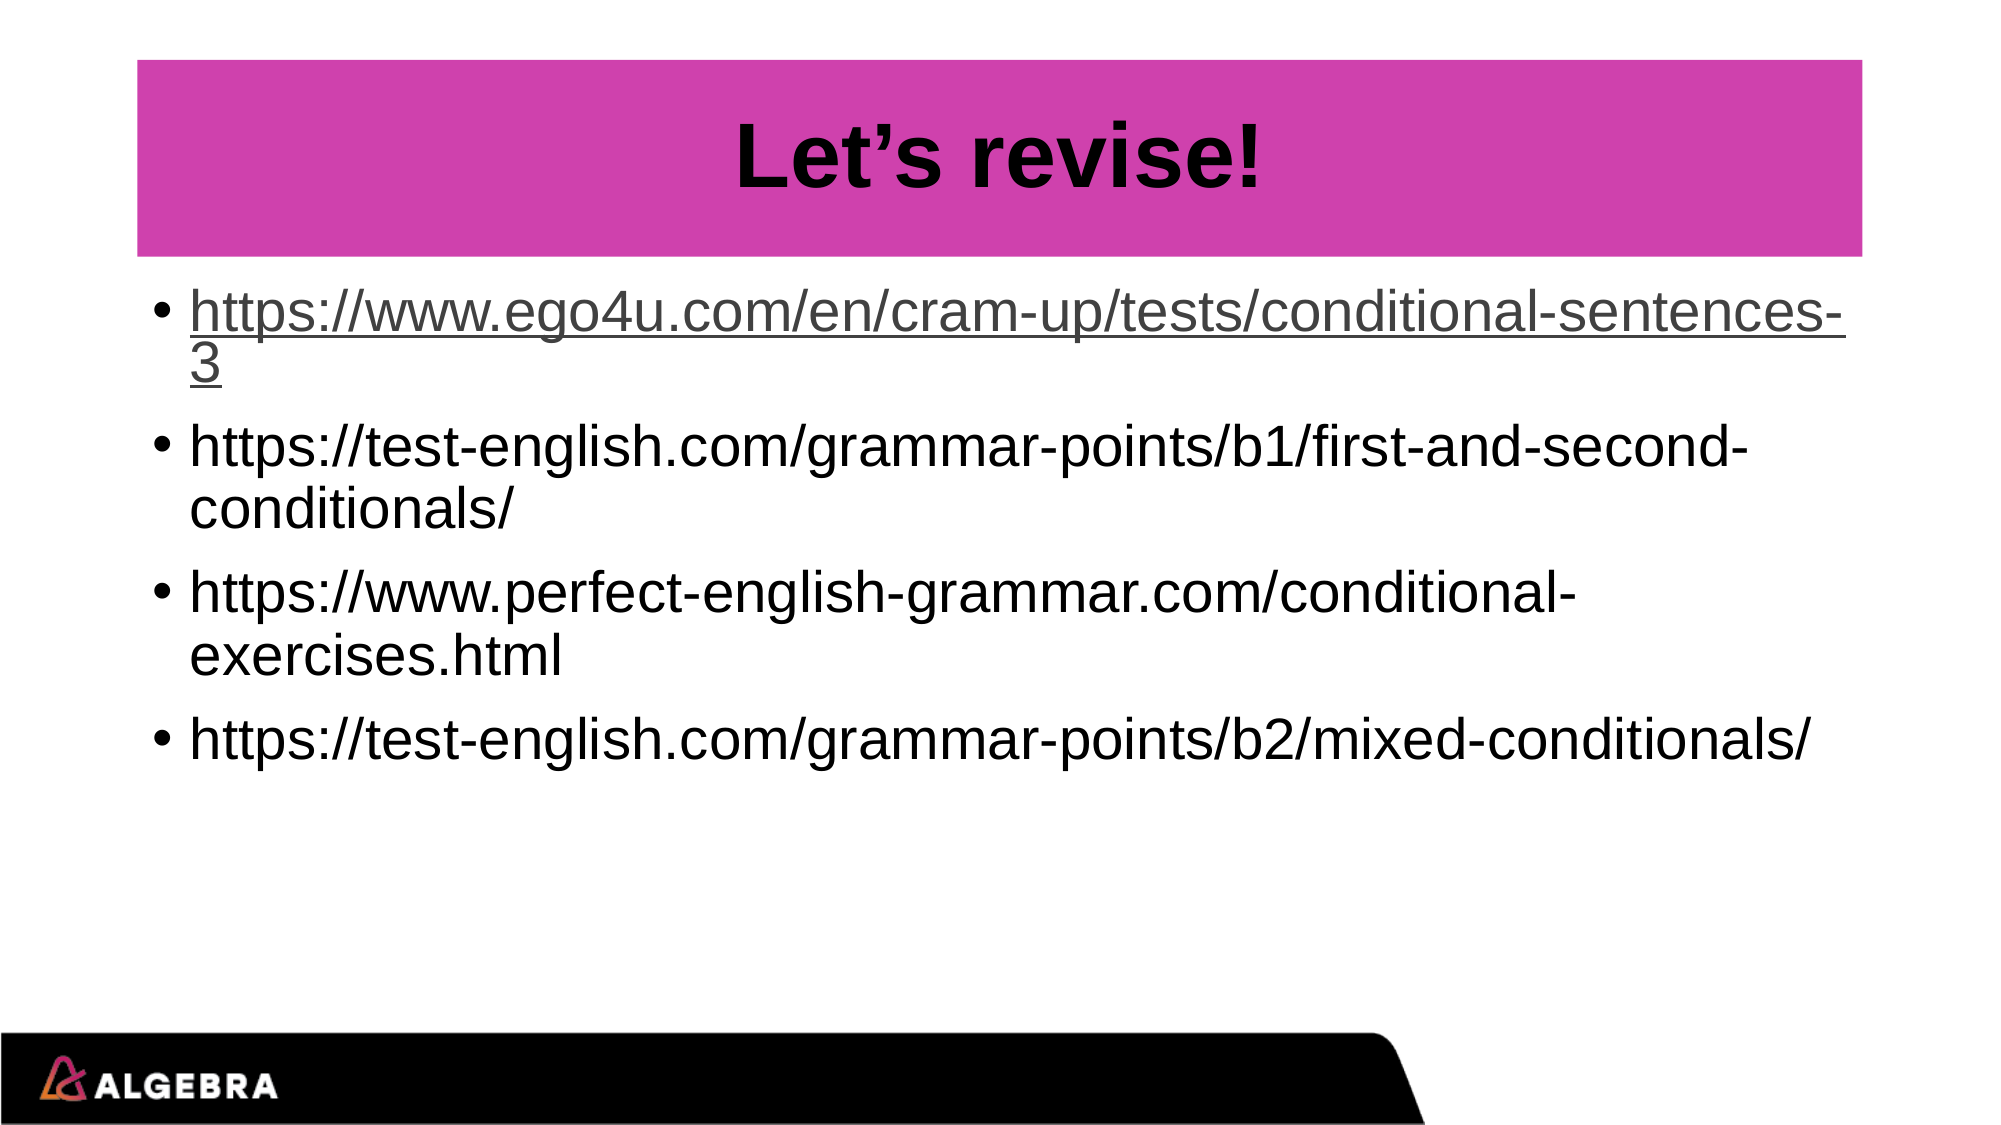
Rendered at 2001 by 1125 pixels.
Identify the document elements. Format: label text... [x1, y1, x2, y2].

picture [0, 1032, 1425, 1125]
list https://www.ego4u.com/en/cram-up/tests/conditional-sentences-3 https://test-english.com/grammar-points/b1/first-and-second-conditionals/ https://www.perfect-english-grammar.com/conditional-exercises.html https://test-english.com/grammar-points/b2/mixed-conditionals/ [137, 274, 1863, 1014]
title Let’s revise! [137, 59, 1863, 257]
